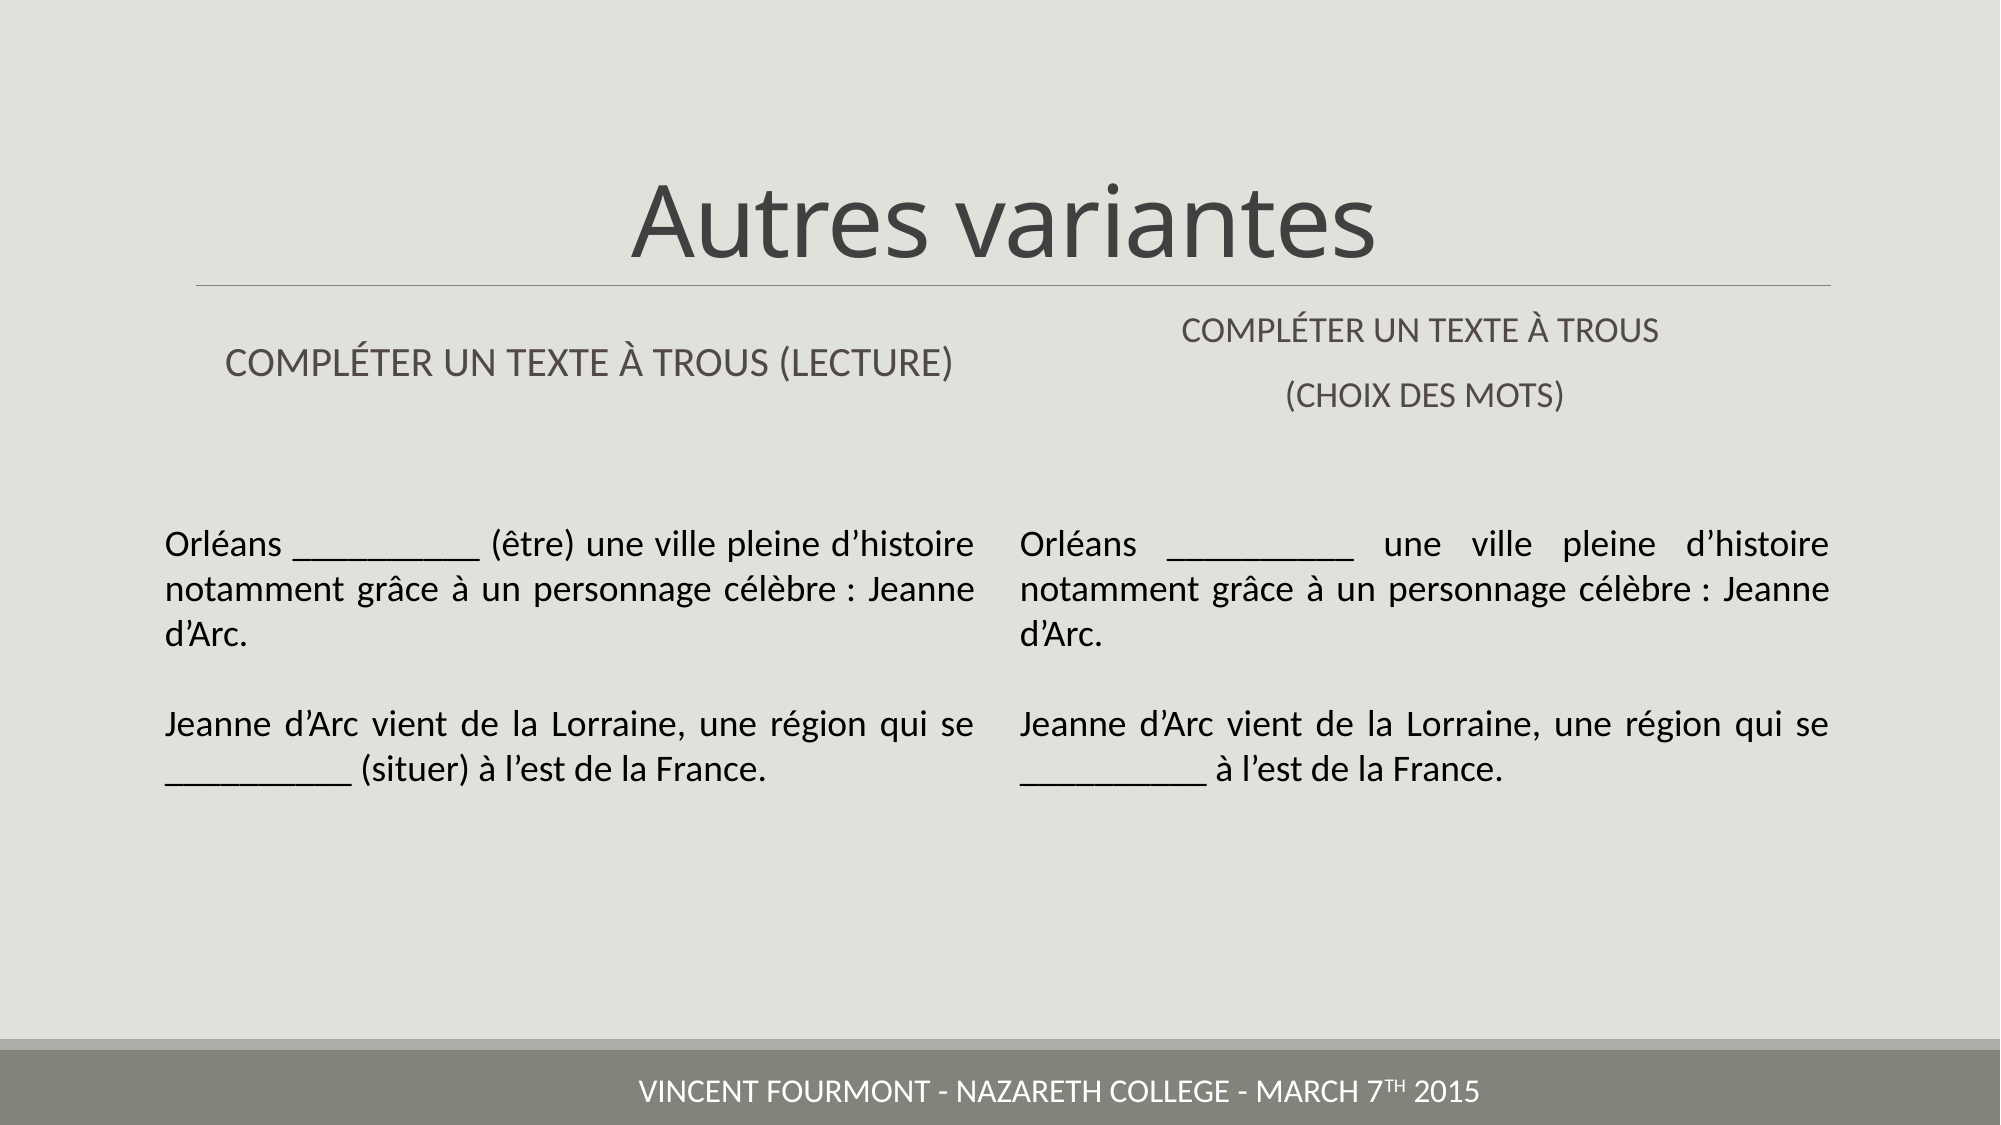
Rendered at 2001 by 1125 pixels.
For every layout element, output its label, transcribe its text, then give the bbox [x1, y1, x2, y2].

text_box Orléans __________ (être) une ville pleine d’histoire notamment grâce à un personnage célèbre : Jeanne d’Arc. Jeanne d’Arc vient de la Lorraine, une région qui se __________ (situer) à l’est de la France. [149, 511, 990, 797]
list complÉter un texte À trous (Choix des mots) [1020, 302, 1830, 424]
footer Vincent FOURMONT - Nazareth College - March 7th 2015 [604, 1059, 1515, 1120]
title Autres variantes [180, 47, 1830, 285]
text_box Orléans __________ une ville pleine d’histoire notamment grâce à un personnage célèbre : Jeanne d’Arc. Jeanne d’Arc vient de la Lorraine, une région qui se __________ à l’est de la France. [1004, 511, 1845, 797]
list complÉter un texte À trous (lecture) [180, 302, 990, 424]
